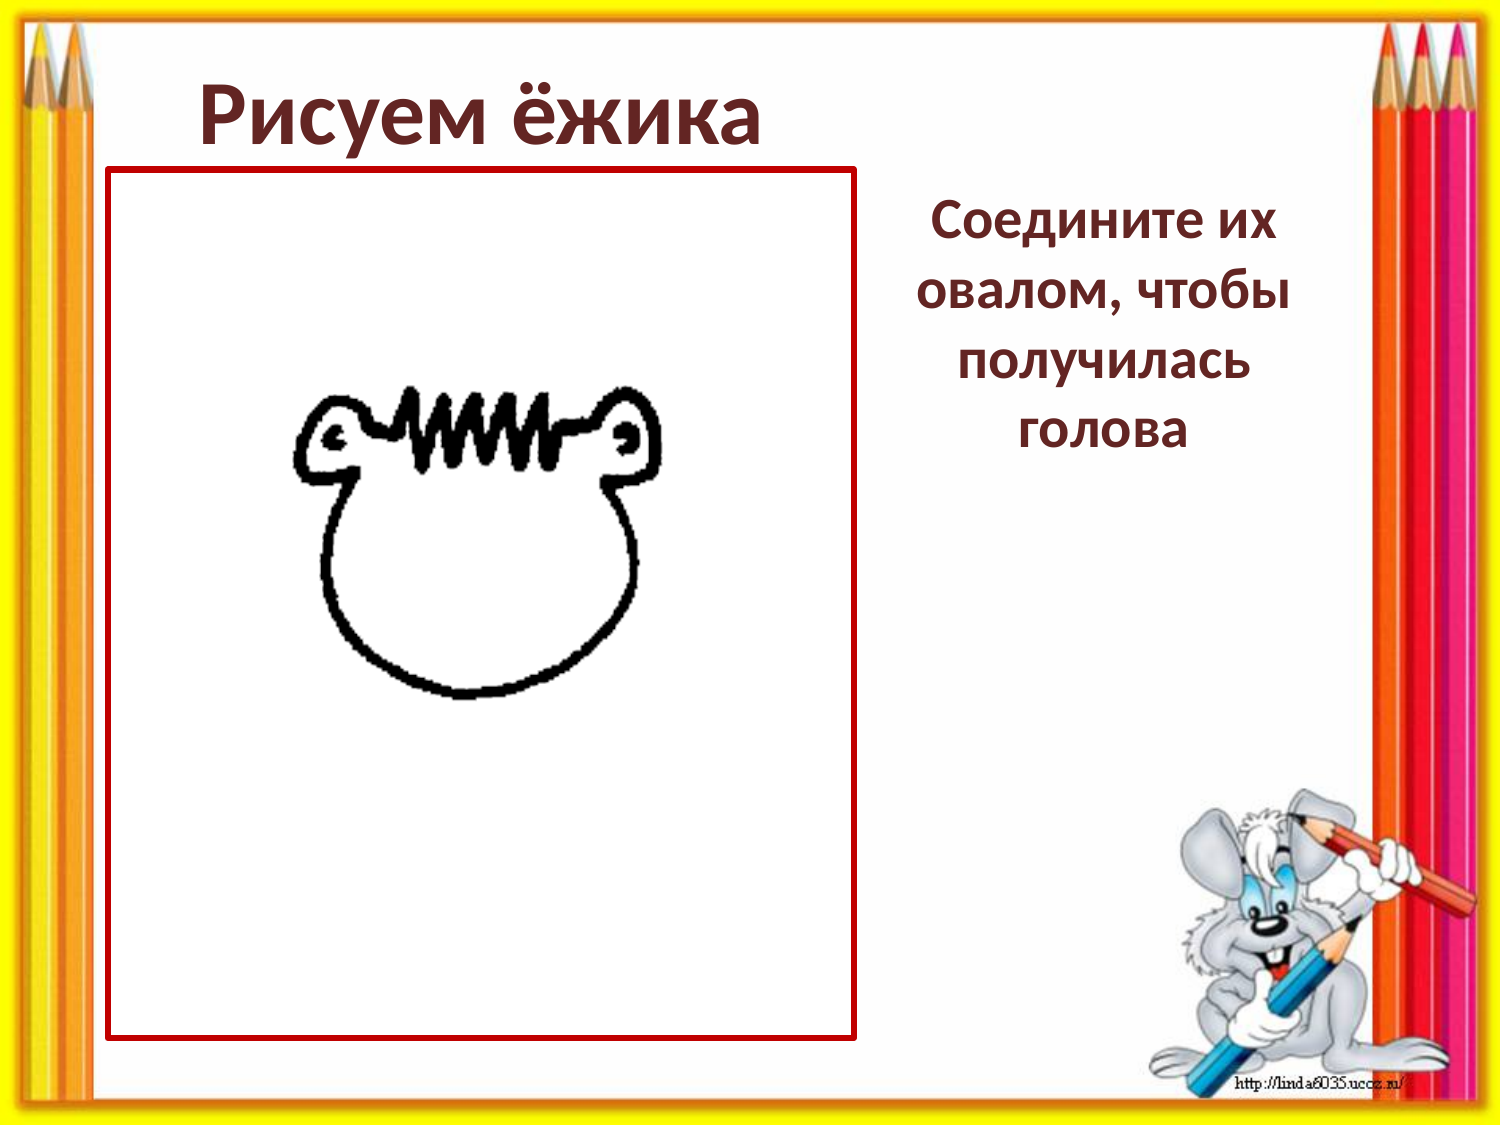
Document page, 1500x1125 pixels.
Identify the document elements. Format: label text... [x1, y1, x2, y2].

title Соедините их овалом, чтобы получилась голова [868, 172, 1341, 764]
picture [0, 0, 1500, 1125]
text_box Рисуем ёжика [112, 42, 851, 172]
